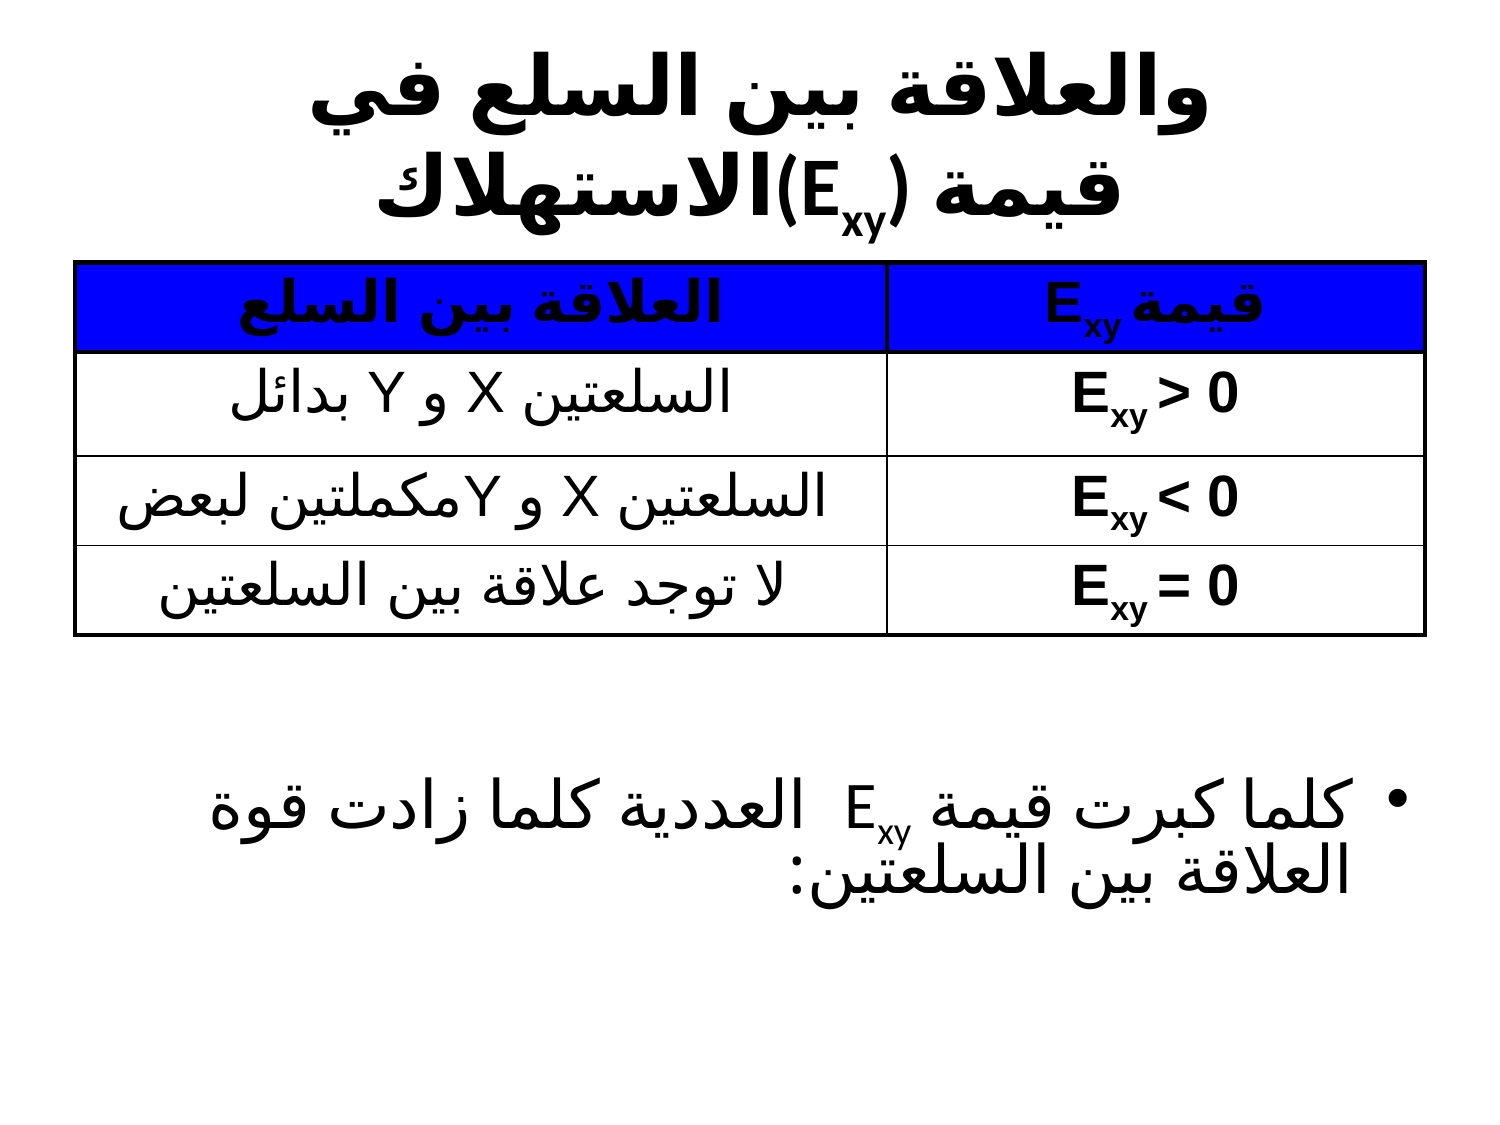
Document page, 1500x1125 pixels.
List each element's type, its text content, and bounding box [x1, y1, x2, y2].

list كلما كبرت قيمة Exy العددية كلما زادت قوة العلاقة بين السلعتين: [75, 704, 1425, 1005]
table_cell Exy = 0 [888, 546, 1423, 633]
table_cell بدائل Y و X السلعتين [77, 354, 886, 455]
table_cell Exy > 0 [888, 354, 1423, 455]
title والعلاقة بين السلع في الاستهلاك(Exy) قيمة [75, 45, 1425, 233]
table_cell مكملتين لبعضY و X السلعتين [77, 457, 886, 545]
table_header Exy قيمة [889, 265, 1423, 350]
table_cell Exy < 0 [888, 457, 1423, 545]
table_cell لا توجد علاقة بين السلعتين [77, 546, 886, 633]
table_header العلاقة بين السلع [77, 265, 885, 350]
